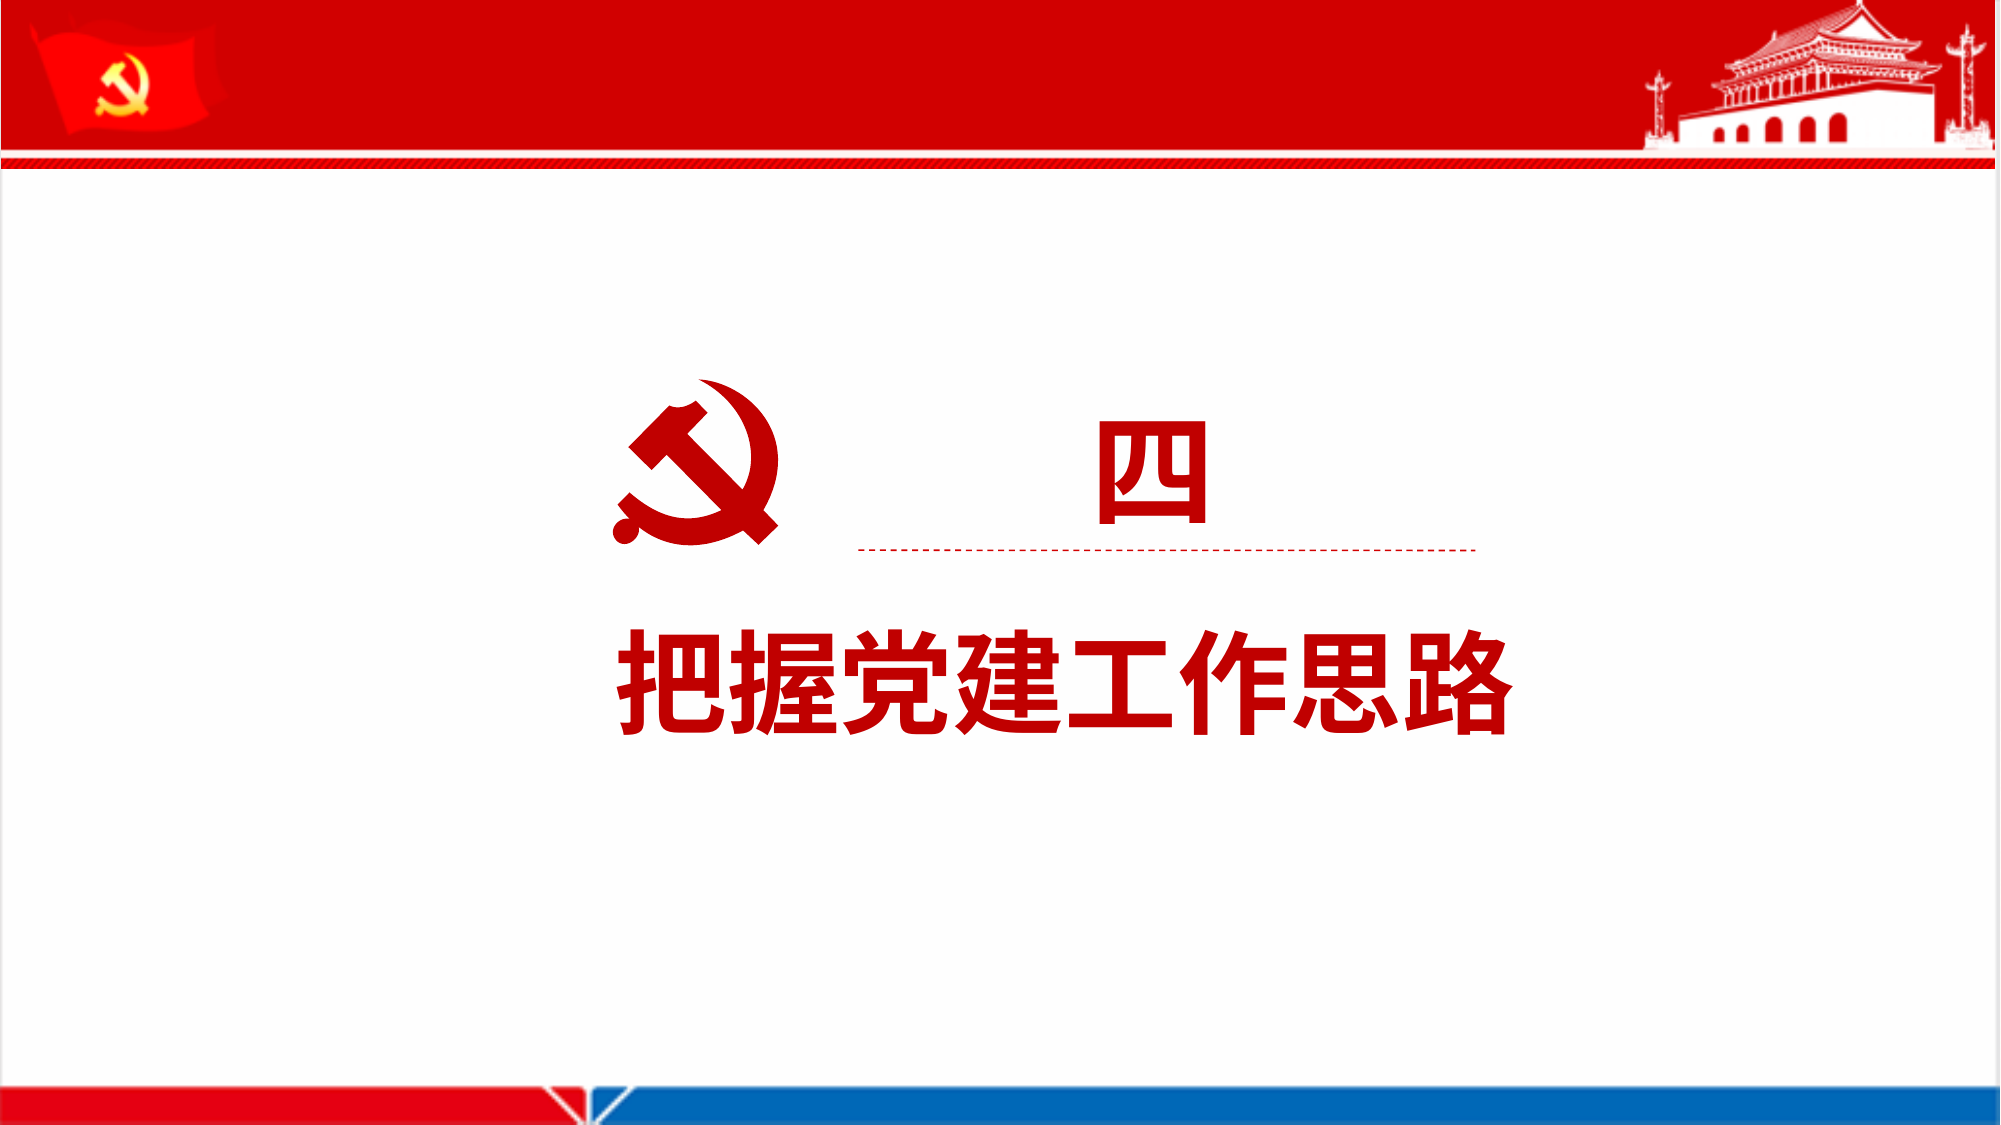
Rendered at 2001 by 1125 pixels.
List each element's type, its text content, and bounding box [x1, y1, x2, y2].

text_box [612, 379, 779, 546]
picture [0, 0, 2001, 1125]
slide_number [1412, 1042, 1863, 1103]
text_box 把握党建工作思路 [447, 605, 1682, 756]
text_box 四 [858, 385, 1448, 551]
